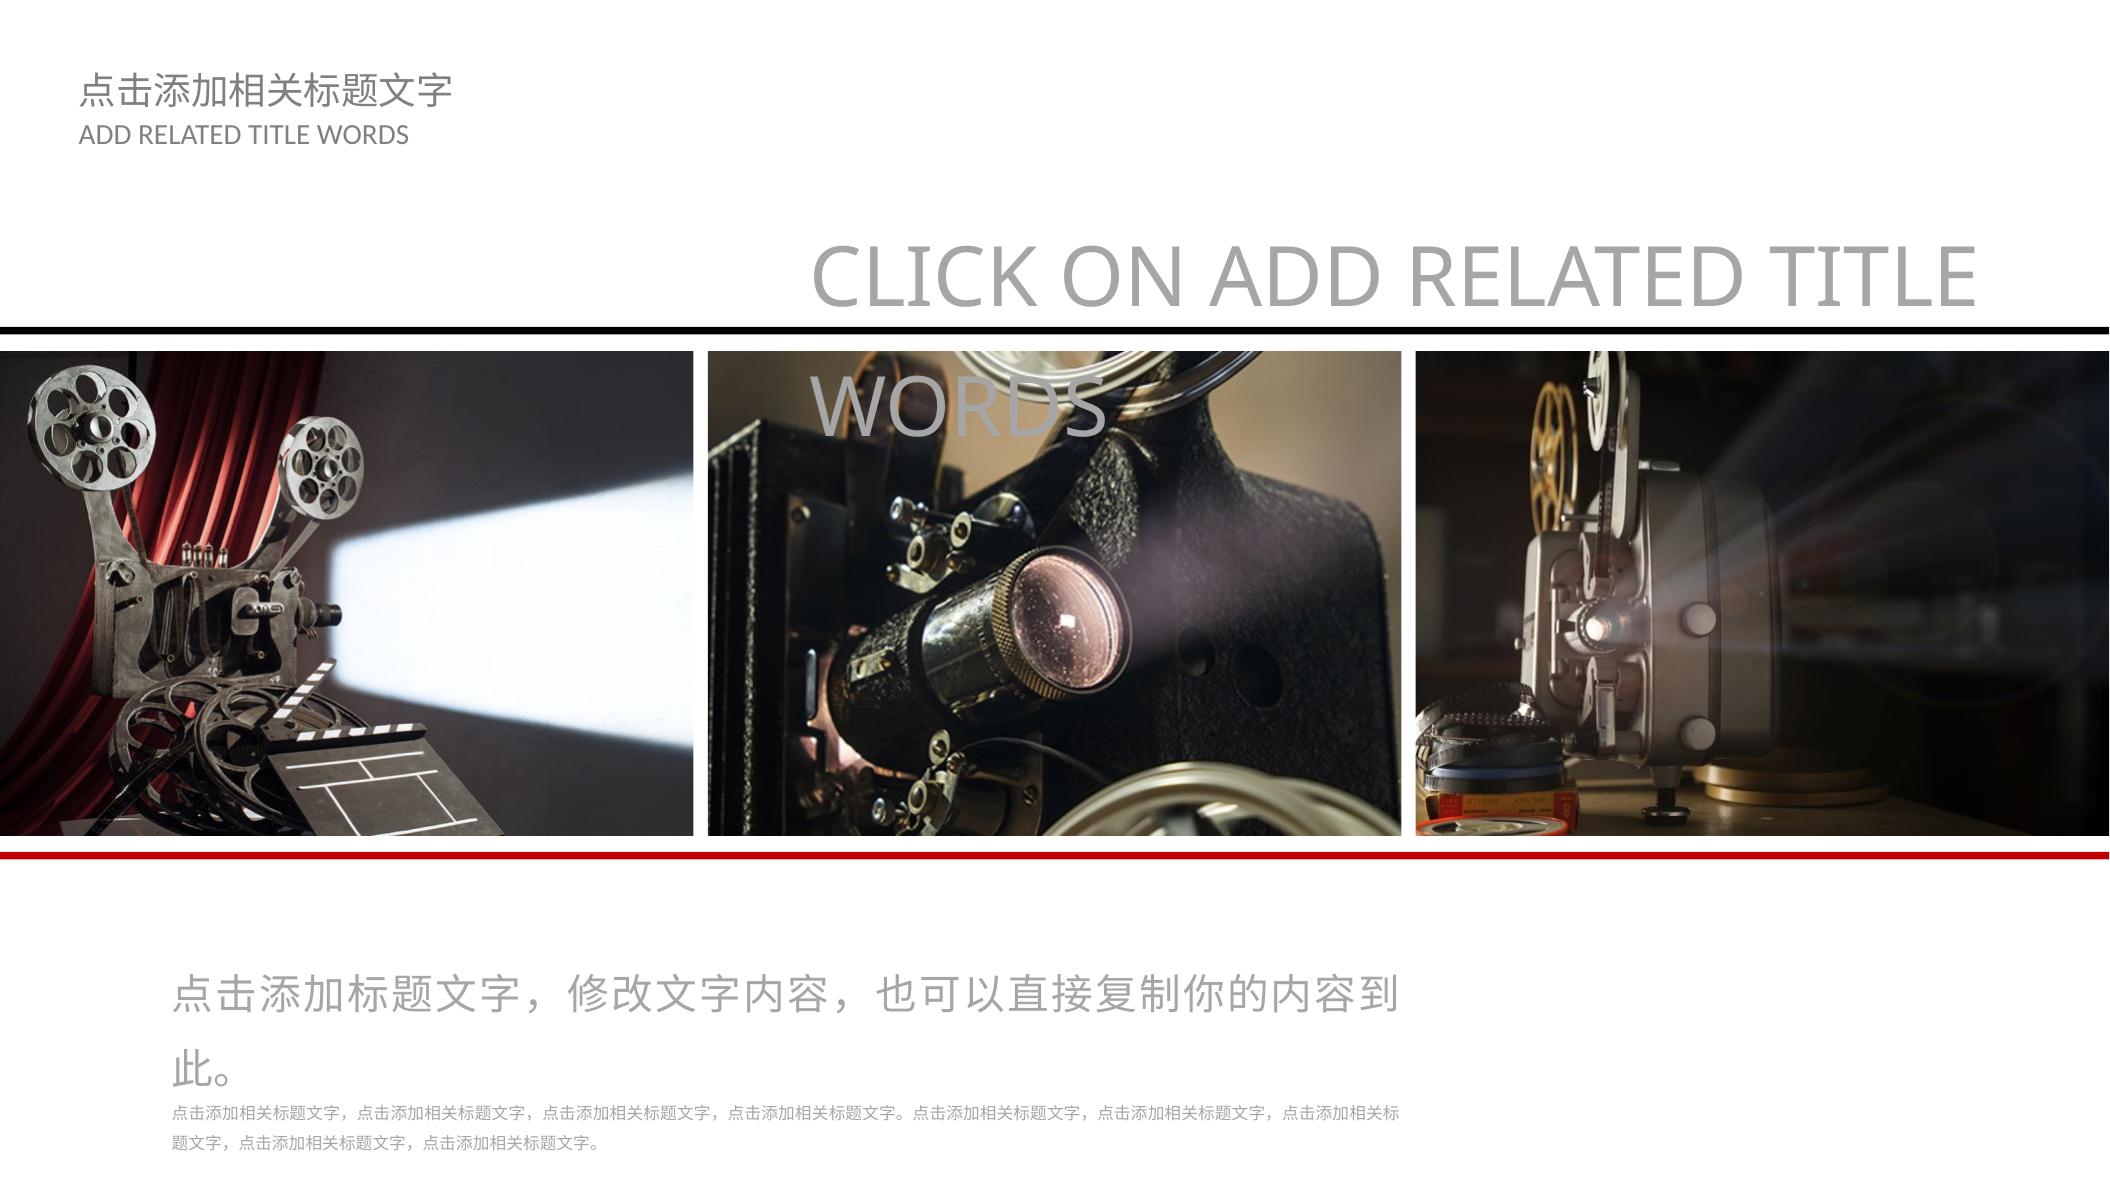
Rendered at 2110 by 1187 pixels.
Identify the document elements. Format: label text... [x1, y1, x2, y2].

text_box [0, 851, 2110, 860]
text_box ADD RELATED TITLE WORDS [62, 107, 426, 159]
text_box 点击添加标题文字，修改文字内容，也可以直接复制你的内容到此。 点击添加相关标题文字，点击添加相关标题文字，点击添加相关标题文字，点击添加相关标题文字。点击添加相关标题文字，点击添加相关标题文字，点击添加相关标题文字，点击添加相关标题文字，点击添加相关标题文字。 [156, 935, 1416, 1161]
text_box [0, 326, 794, 335]
text_box CLICK ON ADD RELATED TITLE WORDS [794, 185, 2110, 461]
text_box [0, 350, 694, 836]
text_box [707, 350, 1402, 836]
text_box [1415, 461, 2110, 836]
text_box 点击添加相关标题文字 [62, 59, 470, 121]
